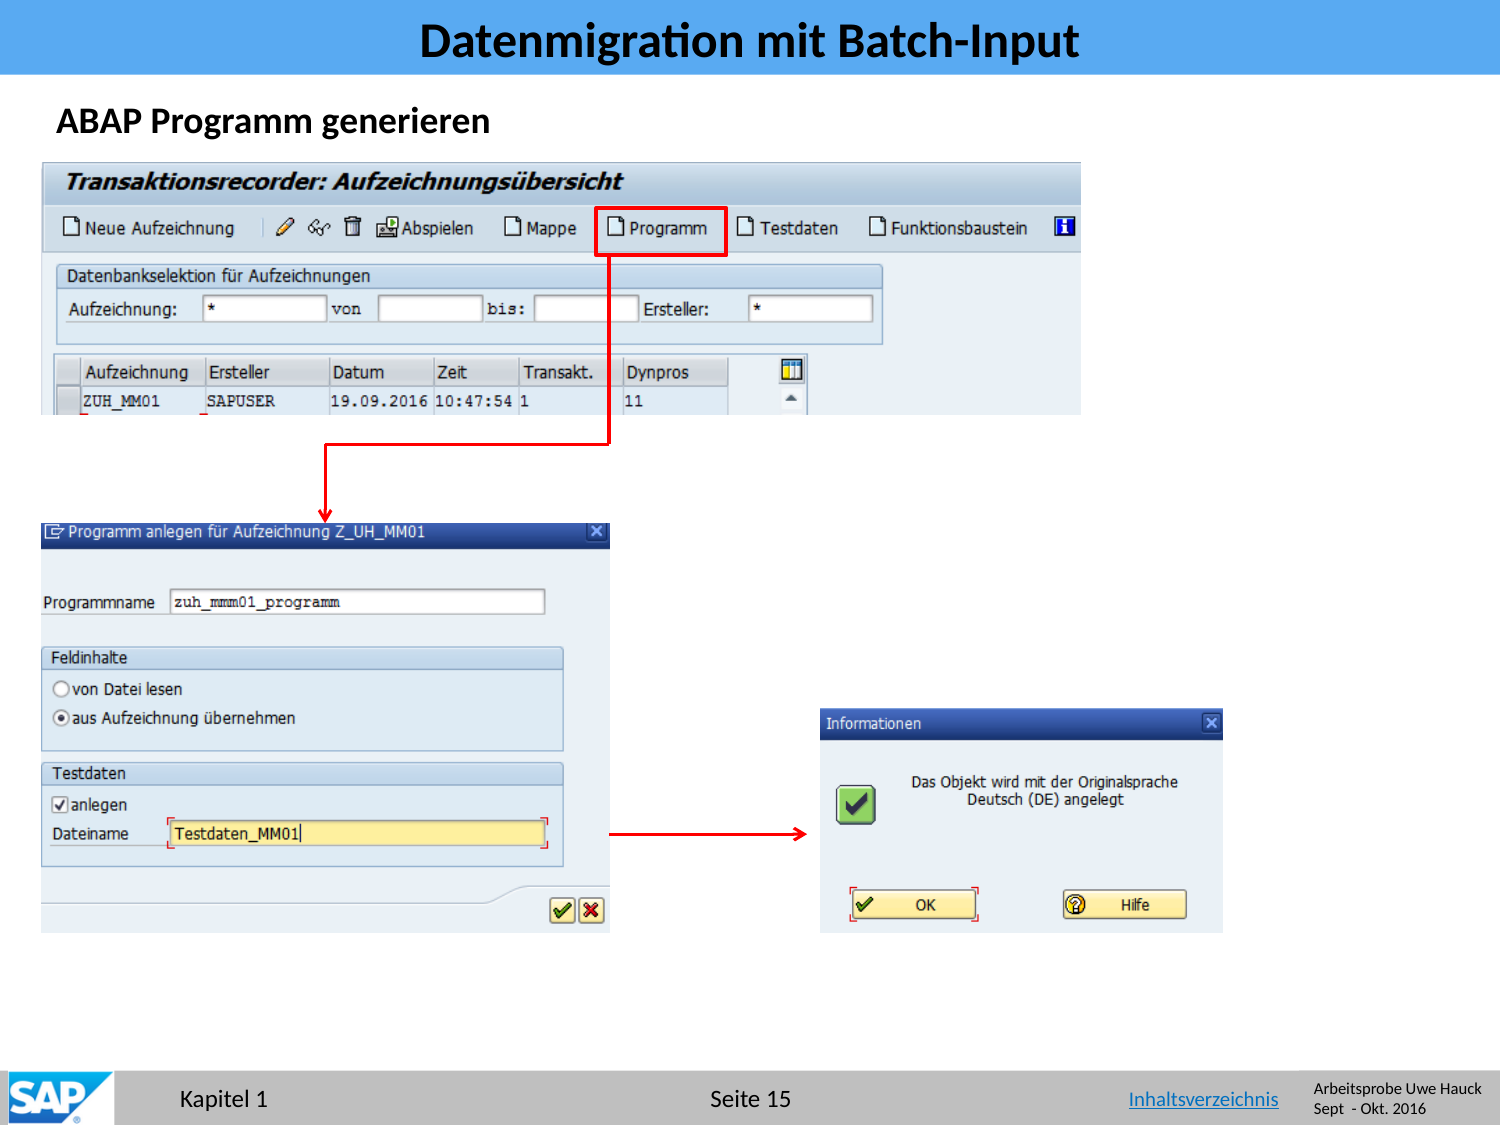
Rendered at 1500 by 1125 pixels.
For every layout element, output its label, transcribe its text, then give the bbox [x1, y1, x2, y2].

text_box Datenmigration mit Batch-Input [0, 0, 1500, 75]
text_box [0, 1070, 6, 1125]
text_box Arbeitsprobe Uwe Hauck Sept - Okt. 2016 [1299, 1070, 1500, 1125]
text_box Inhaltsverzeichnis [1106, 1078, 1299, 1118]
picture [41, 522, 610, 933]
picture [40, 162, 1081, 415]
text_box Kapitel 1 Seite 15 [165, 1075, 1105, 1120]
picture [819, 708, 1223, 933]
text_box [115, 1070, 1299, 1125]
picture [7, 1070, 115, 1125]
text_box ABAP Programm generieren [41, 88, 1459, 149]
